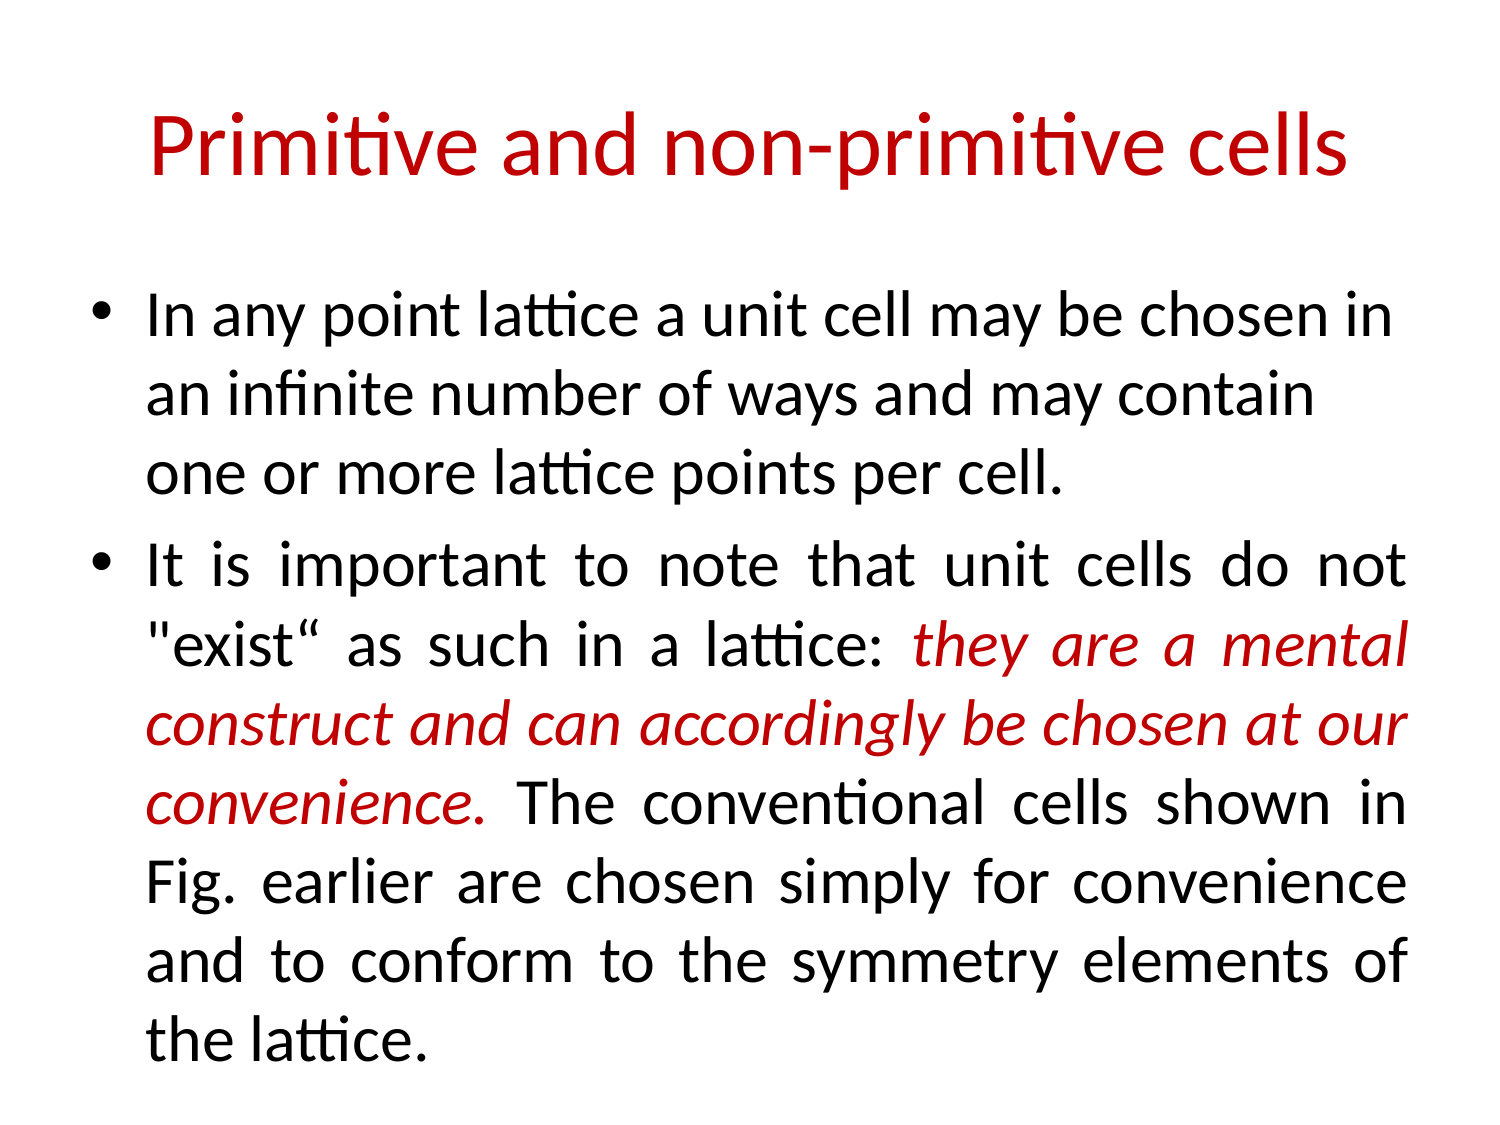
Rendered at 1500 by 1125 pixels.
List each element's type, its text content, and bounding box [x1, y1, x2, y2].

title Primitive and non-primitive cells [75, 45, 1425, 233]
list In any point lattice a unit cell may be chosen in an infinite number of ways and may contain one or more lattice points per cell. It is important to note that unit cells do not "exist“ as such in a lattice: they are a mental construct and can accordingly be chosen at our convenience. The conventional cells shown in Fig. earlier are chosen simply for convenience and to conform to the symmetry elements of the lattice. [75, 262, 1425, 1088]
